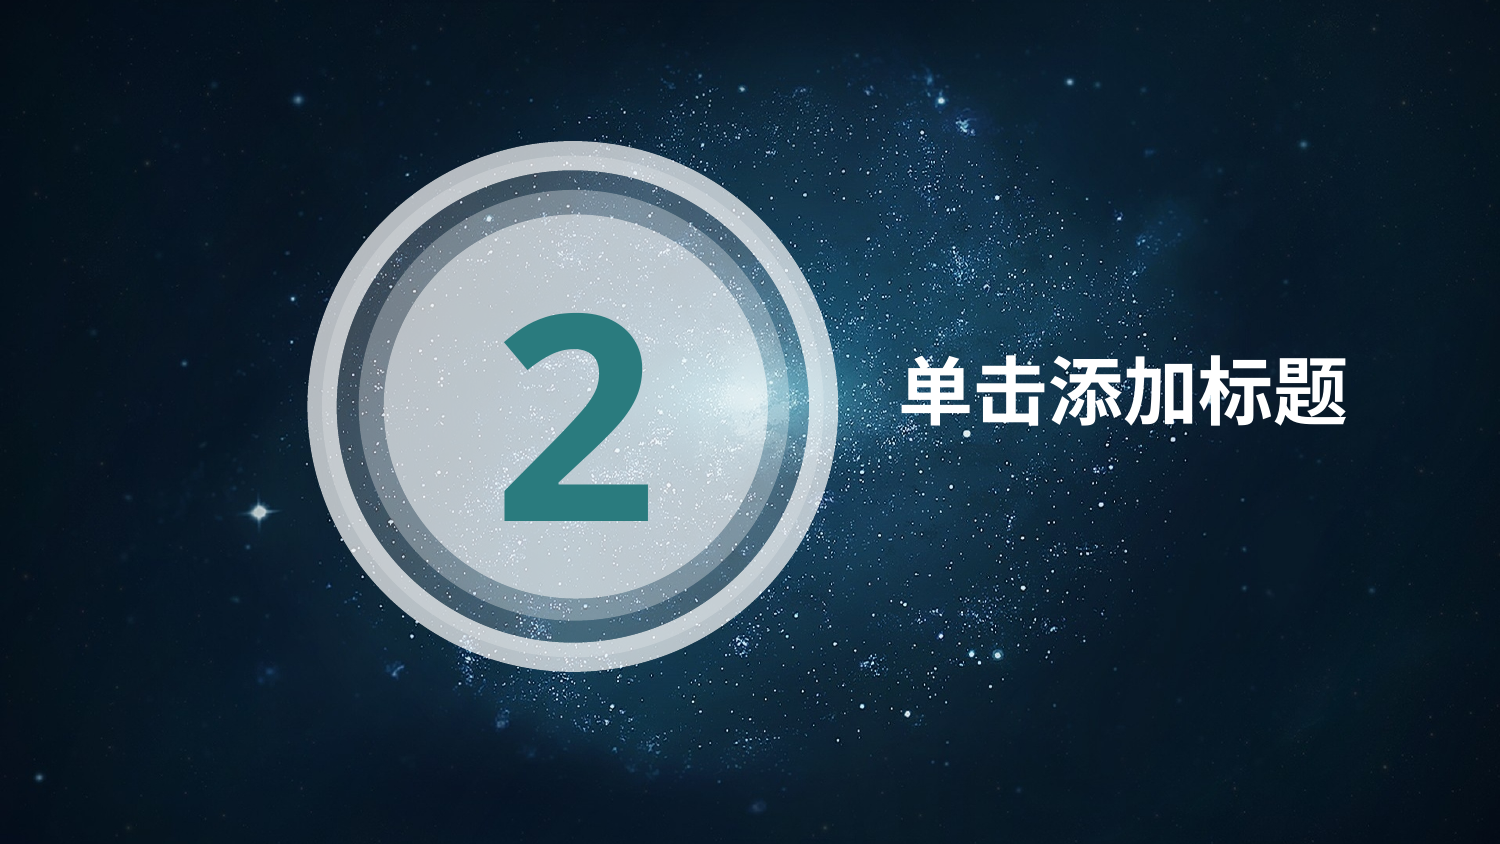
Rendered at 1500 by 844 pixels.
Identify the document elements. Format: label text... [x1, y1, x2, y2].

text_box 单击添加标题 [883, 337, 1363, 443]
text_box [356, 187, 792, 623]
text_box 2 [381, 212, 770, 601]
picture [0, 0, 1500, 844]
text_box [319, 153, 826, 660]
